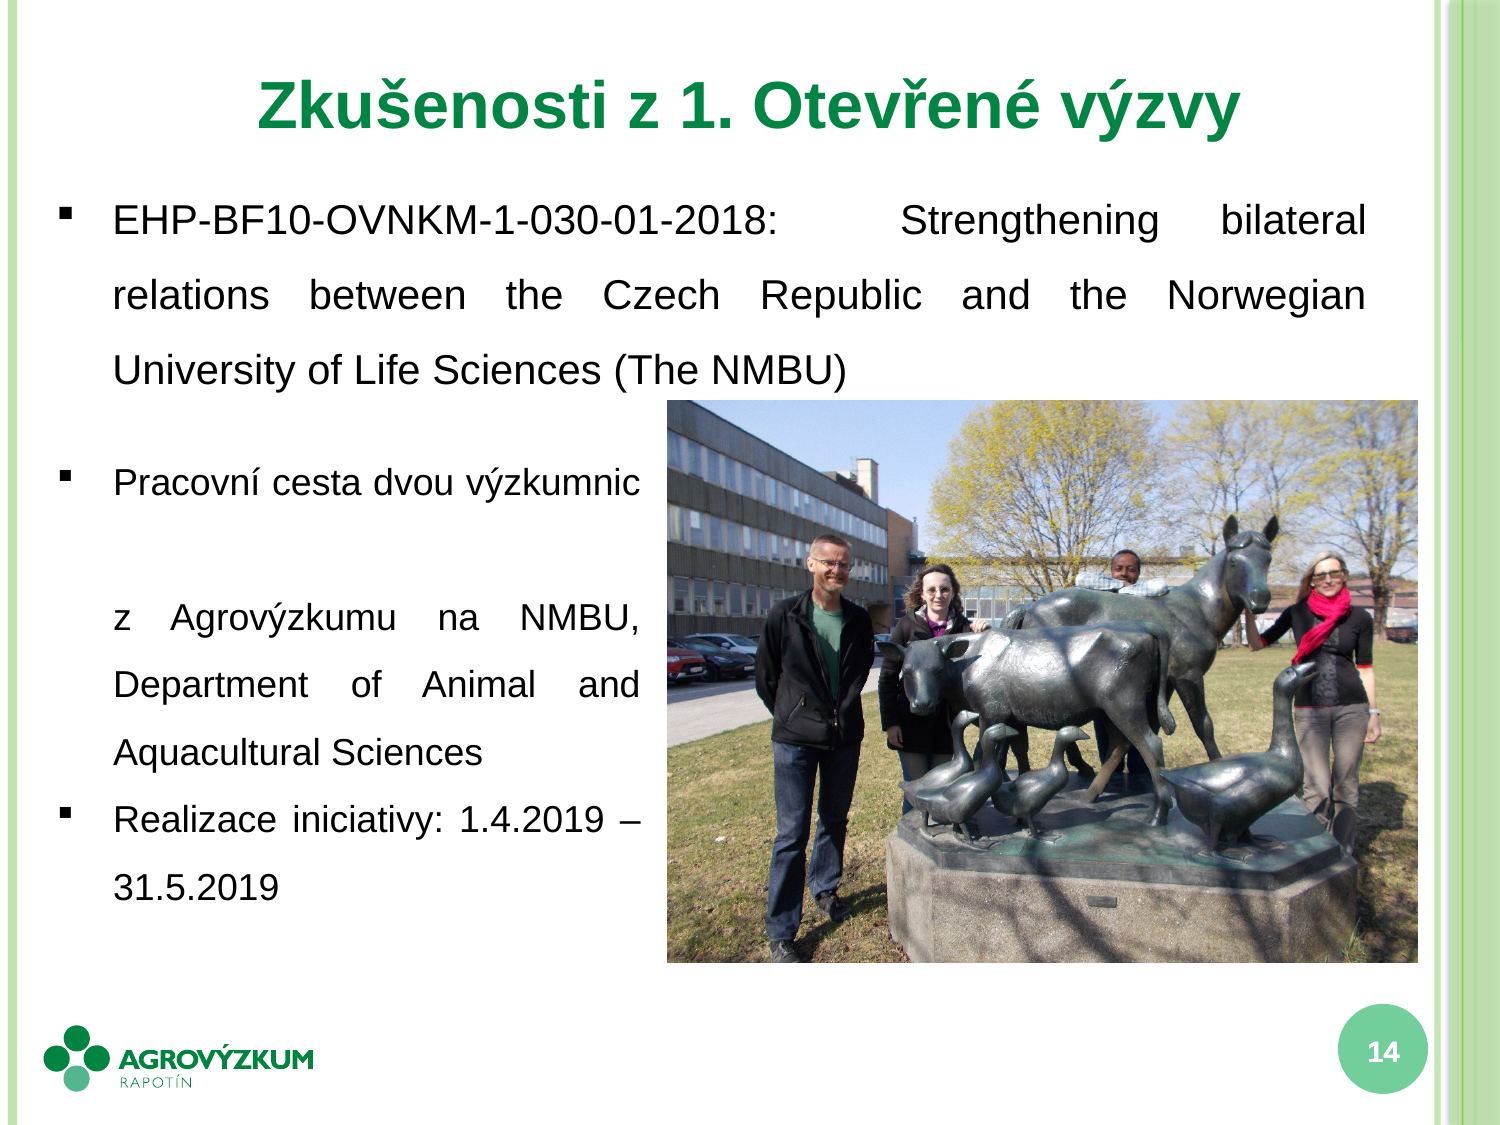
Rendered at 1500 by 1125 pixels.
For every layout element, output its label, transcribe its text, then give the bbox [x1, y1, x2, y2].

text_box 14 [1333, 1008, 1434, 1094]
text_box Pracovní cesta dvou výzkumnic z Agrovýzkumu na NMBU, Department of Animal and Aquacultural Sciences Realizace iniciativy: 1.4.2019 – 31.5.2019 [42, 427, 656, 975]
text_box Zkušenosti z 1. Otevřené výzvy [0, 54, 1500, 150]
picture [667, 400, 1418, 964]
text_box EHP-BF10-OVNKM-1-030-01-2018: Strengthening bilateral relations between the Czech Republic and the Norwegian University of Life Sciences (The NMBU) [41, 160, 1382, 401]
